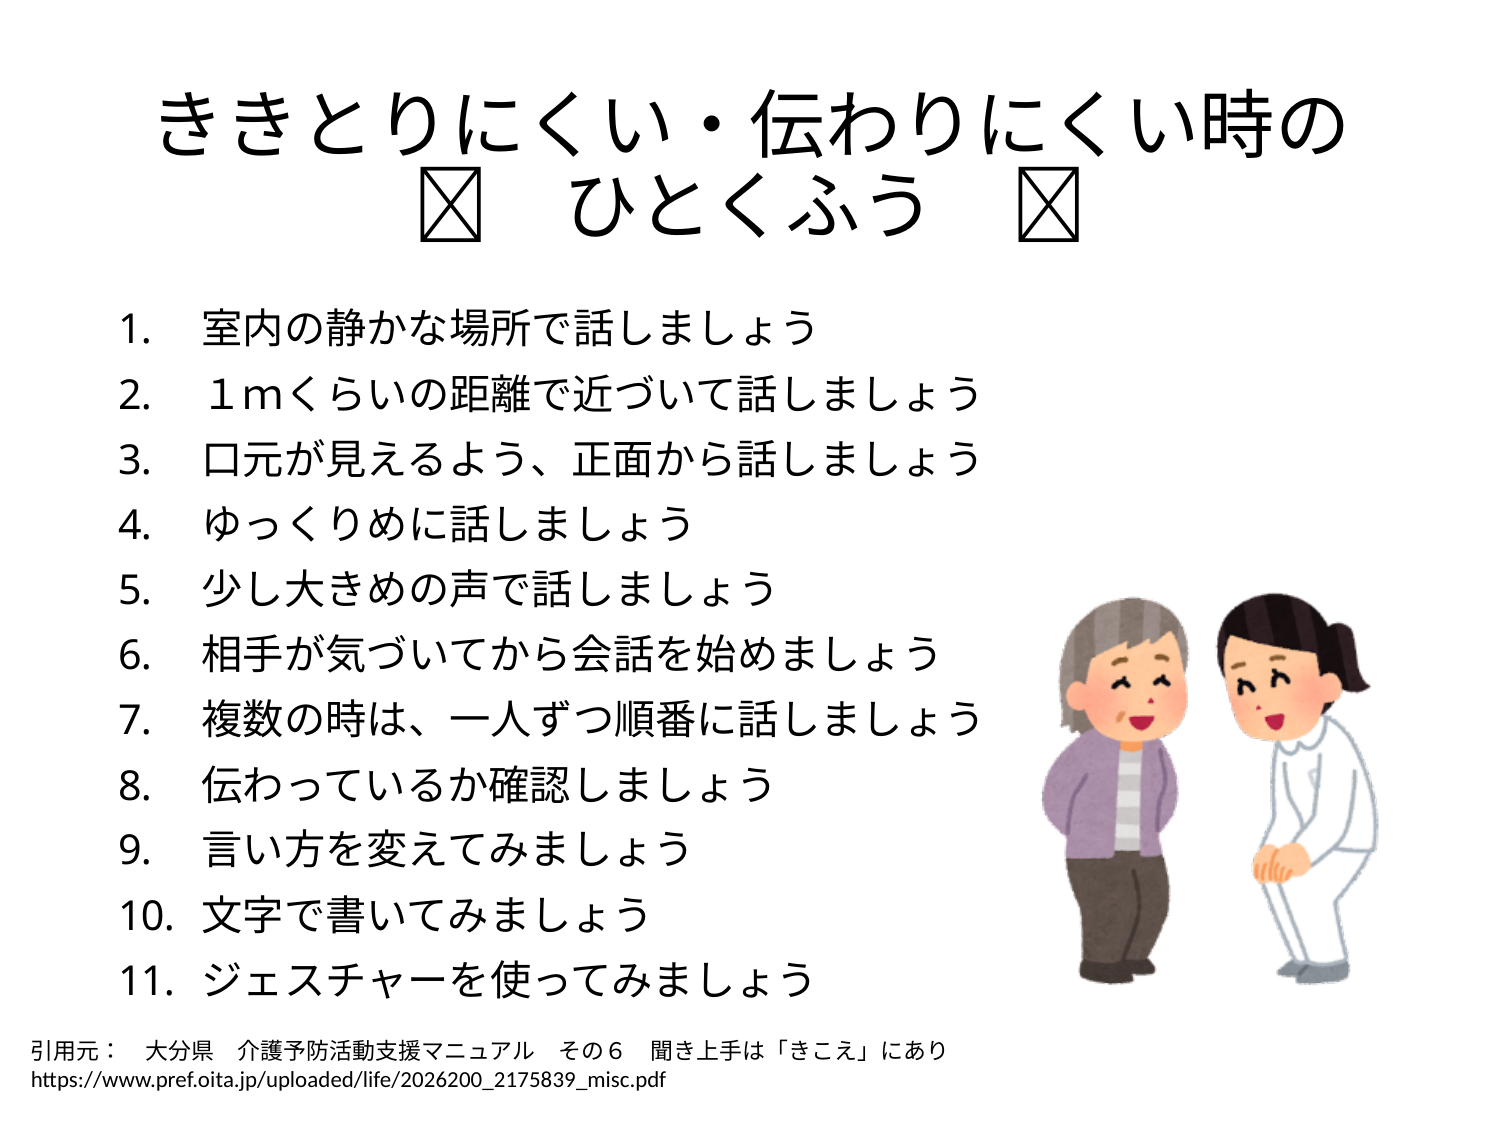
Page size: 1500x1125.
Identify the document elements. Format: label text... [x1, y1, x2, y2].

list 室内の静かな場所で話しましょう １ｍくらいの距離で近づいて話しましょう 口元が見えるよう、正面から話しましょう ゆっくりめに話しましょう 少し大きめの声で話しましょう 相手が気づいてから会話を始めましょう 複数の時は、一人ずつ順番に話しましょう 伝わっているか確認しましょう 言い方を変えてみましょう 文字で書いてみましょう ジェスチャーを使ってみましょう [103, 299, 1397, 1014]
title ききとりにくい・伝わりにくい時の 🌸 ひとくふう 🌸 [103, 59, 1397, 278]
picture [1021, 580, 1397, 996]
text_box 引用元： 大分県 介護予防活動支援マニュアル その６ 聞き上手は「きこえ」にあり https://www.pref.oita.jp/uploaded/life/2026200_2175839_misc.pdf [16, 1029, 1484, 1100]
